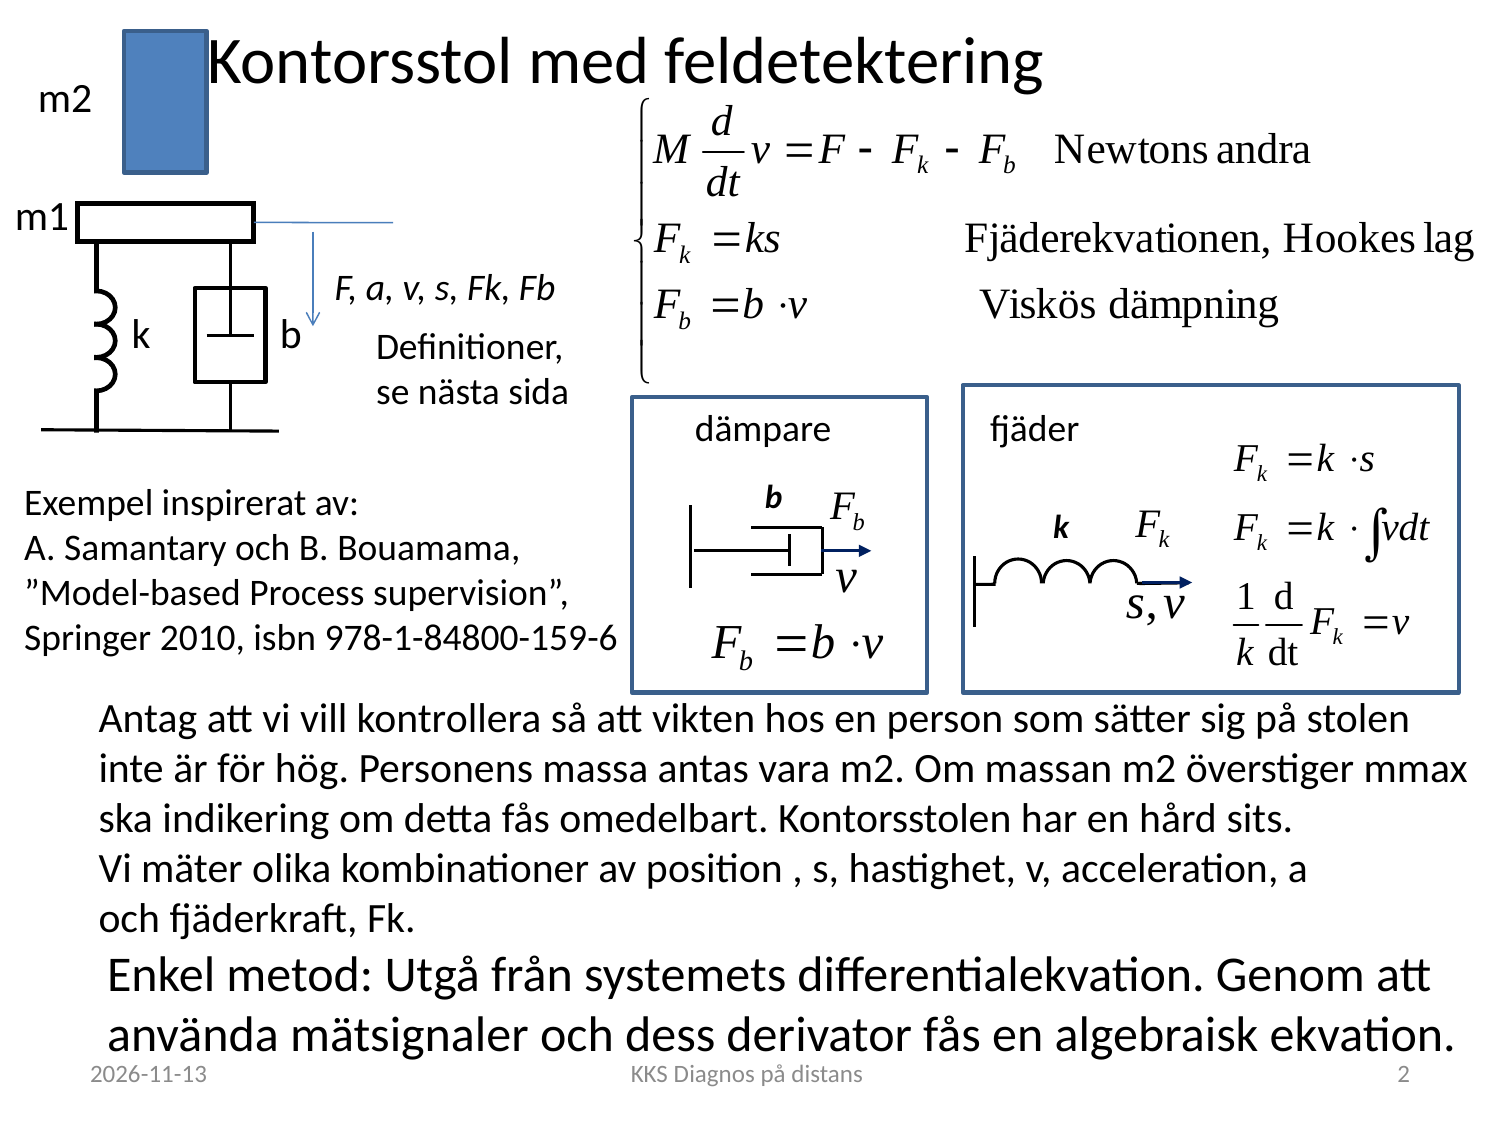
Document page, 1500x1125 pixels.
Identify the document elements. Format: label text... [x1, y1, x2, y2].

text_box m2 [23, 63, 136, 129]
text_box F, a, v, s, Fk, Fb [341, 255, 571, 315]
text_box dämpare [679, 401, 847, 457]
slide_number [75, 1042, 425, 1103]
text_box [623, 89, 1483, 394]
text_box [1226, 432, 1448, 676]
text_box [122, 29, 209, 175]
slide_number 2 [1074, 1069, 1425, 1103]
text_box [961, 401, 1461, 695]
text_box [630, 401, 929, 695]
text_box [974, 496, 1196, 640]
text_box Exempel inspirerat av: A. Samantary och B. Bouamama, ”Model-based Process supervision”, Springer 2010, isbn 978-1-84800-159-6 [9, 470, 633, 665]
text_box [690, 467, 875, 606]
footer KKS Diagnos på distans [512, 1069, 988, 1103]
title Kontorsstol med feldetektering [147, 0, 1105, 114]
text_box Definitioner, se nästa sida [361, 314, 585, 420]
text_box Enkel metod: Utgå från systemets differentialekvation. Genom att använda mätsignaler och dess derivator fås en algebraisk ekvation. [92, 934, 1472, 1069]
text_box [702, 609, 894, 683]
text_box Antag att vi vill kontrollera så att vikten hos en person som sätter sig på stolen inte är för hög. Personens massa antas vara m2. Om massan m2 överstiger mmax ska indikering om detta fås omedelbart. Kontorsstolen har en hård sits. Vi mäter olika kombinationer av position , s, hastighet, v, acceleration, a och fjäderkraft, Fk. [83, 683, 1484, 948]
text_box fjäder [975, 401, 1095, 457]
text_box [0, 181, 337, 433]
